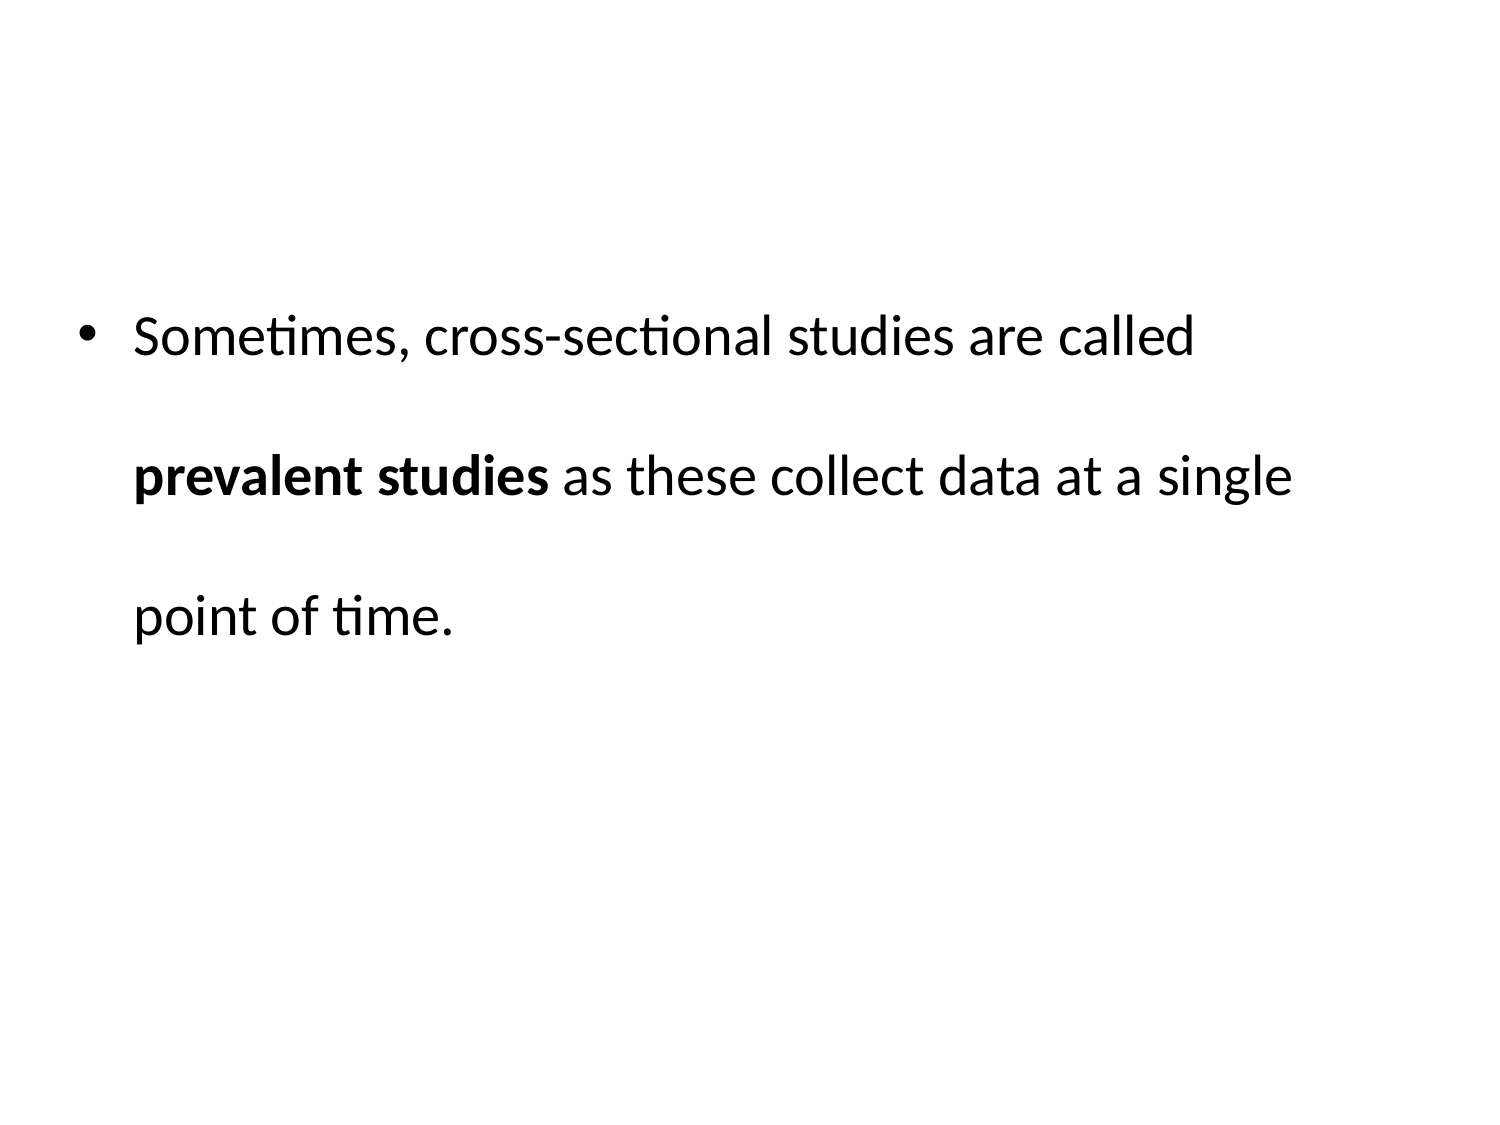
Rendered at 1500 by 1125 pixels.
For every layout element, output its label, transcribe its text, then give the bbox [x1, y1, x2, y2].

list Sometimes, cross-sectional studies are called prevalent studies as these collect data at a single point of time. [62, 220, 1413, 788]
